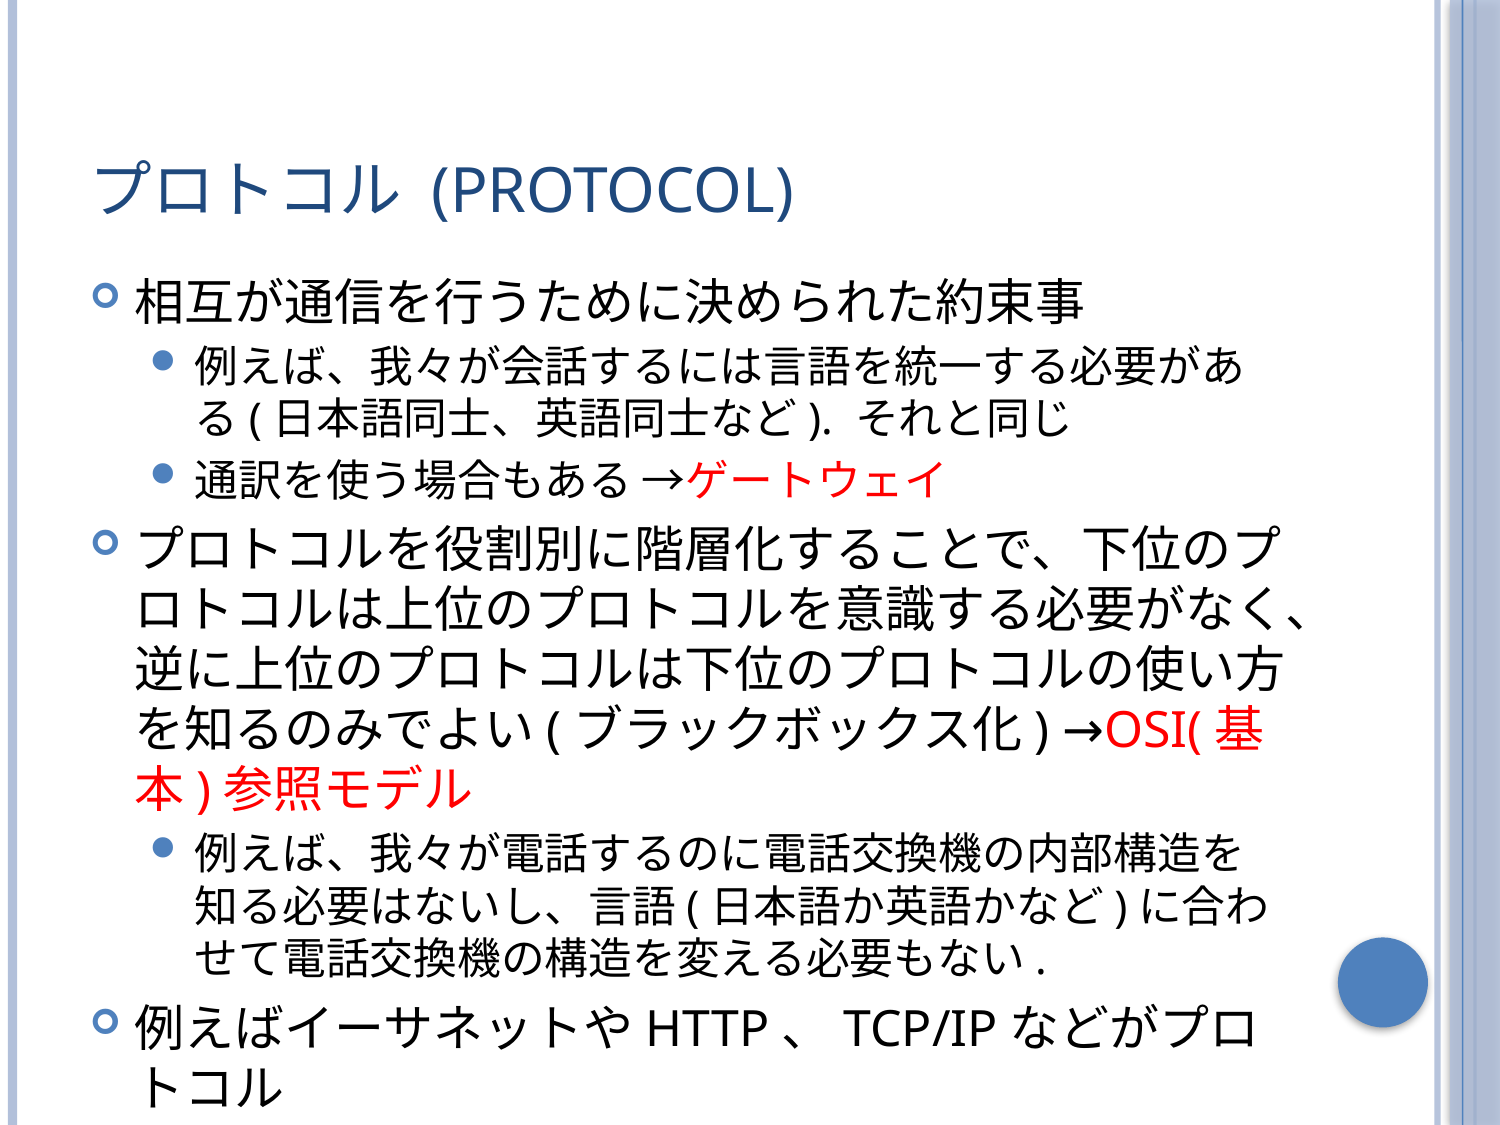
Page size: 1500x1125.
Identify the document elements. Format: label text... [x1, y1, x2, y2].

list 相互が通信を行うために決められた約束事 例えば、我々が会話するには言語を統一する必要がある(日本語同士、英語同士など). それと同じ 通訳を使う場合もある →ゲートウェイ プロトコルを役割別に階層化することで、下位のプロトコルは上位のプロトコルを意識する必要がなく、逆に上位のプロトコルは下位のプロトコルの使い方を知るのみでよい(ブラックボックス化) →OSI(基本)参照モデル 例えば、我々が電話するのに電話交換機の内部構造を知る必要はないし、言語(日本語か英語かなど)に合わせて電話交換機の構造を変える必要もない. 例えばイーサネットやHTTP、TCP/IPなどがプロトコル [75, 262, 1300, 1062]
title プロトコル (Protocol) [75, 45, 1300, 233]
